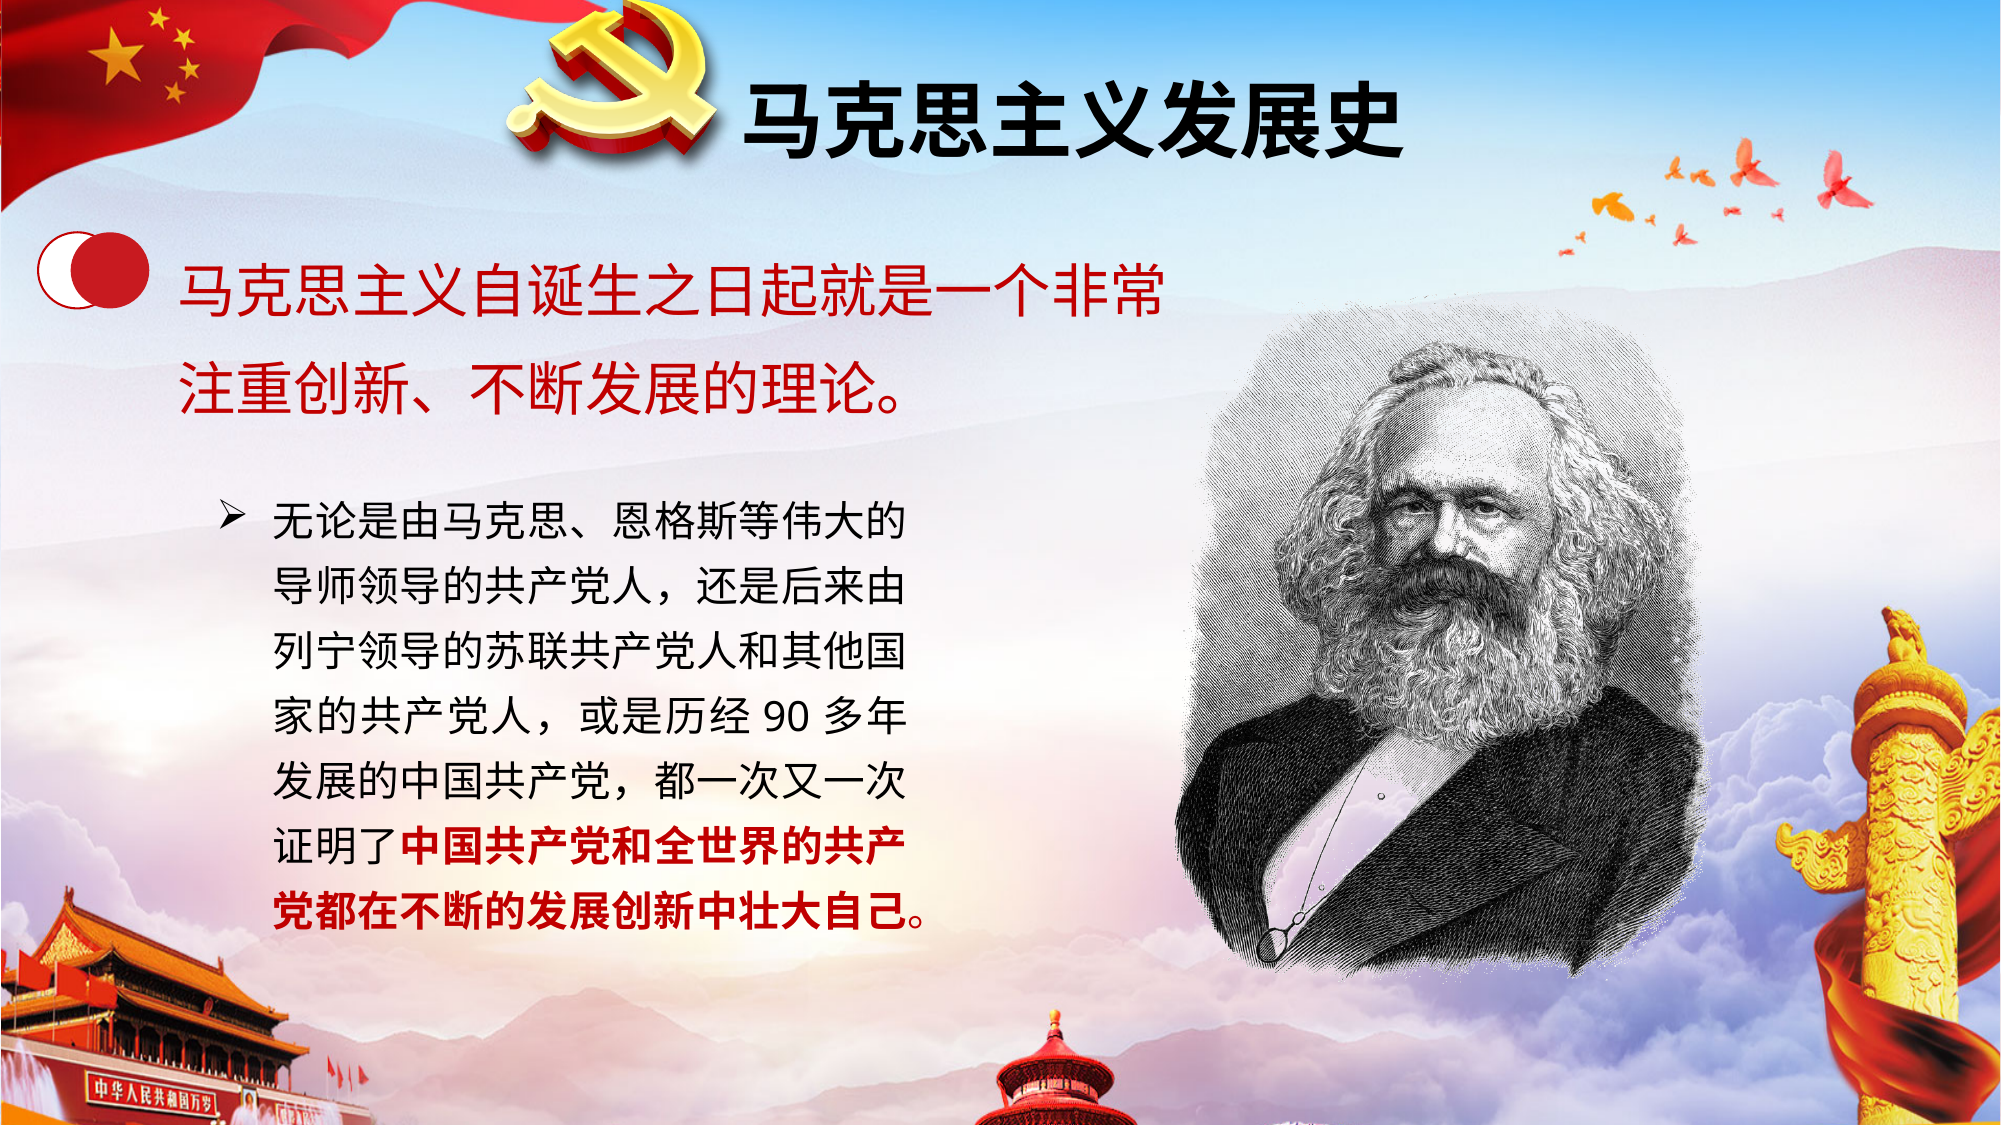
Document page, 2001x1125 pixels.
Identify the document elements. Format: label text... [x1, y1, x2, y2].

picture [0, 0, 2001, 1125]
text_box 马克思主义发展史 [735, 60, 1422, 176]
text_box 马克思主义自诞生之日起就是一个非常注重创新、不断发展的理论。 [162, 219, 1215, 430]
text_box [36, 231, 93, 310]
text_box [69, 231, 151, 310]
text_box 无论是由马克思、恩格斯等伟大的导师领导的共产党人，还是后来由列宁领导的苏联共产党人和其他国家的共产党人，或是历经90多年发展的中国共产党，都一次又一次证明了中国共产党和全世界的共产党都在不断的发展创新中壮大自己。 [201, 471, 923, 942]
